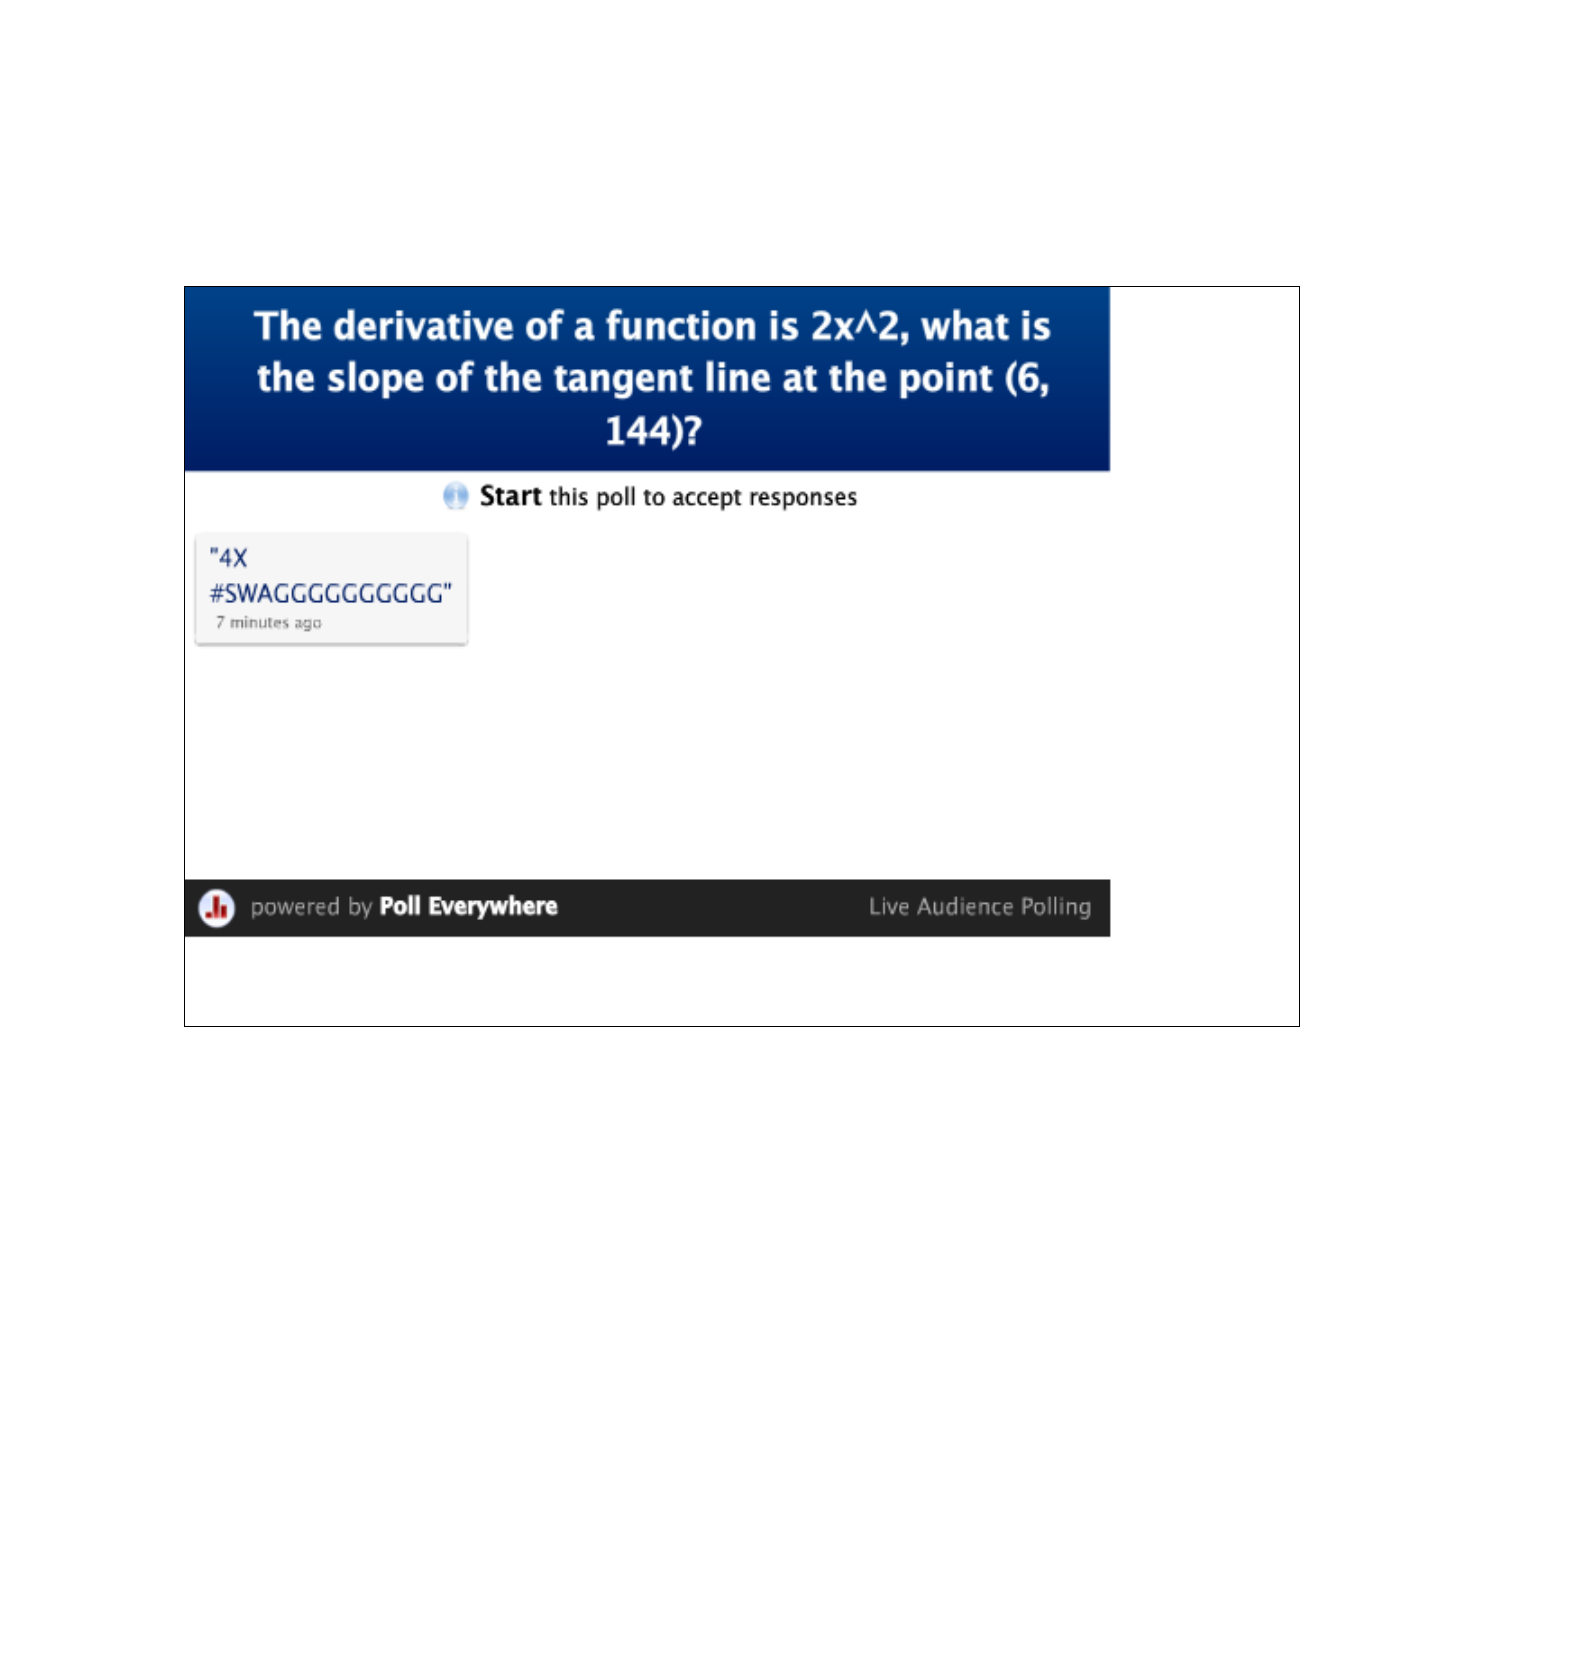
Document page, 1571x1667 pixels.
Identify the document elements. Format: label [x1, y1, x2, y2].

picture [185, 287, 1299, 1026]
